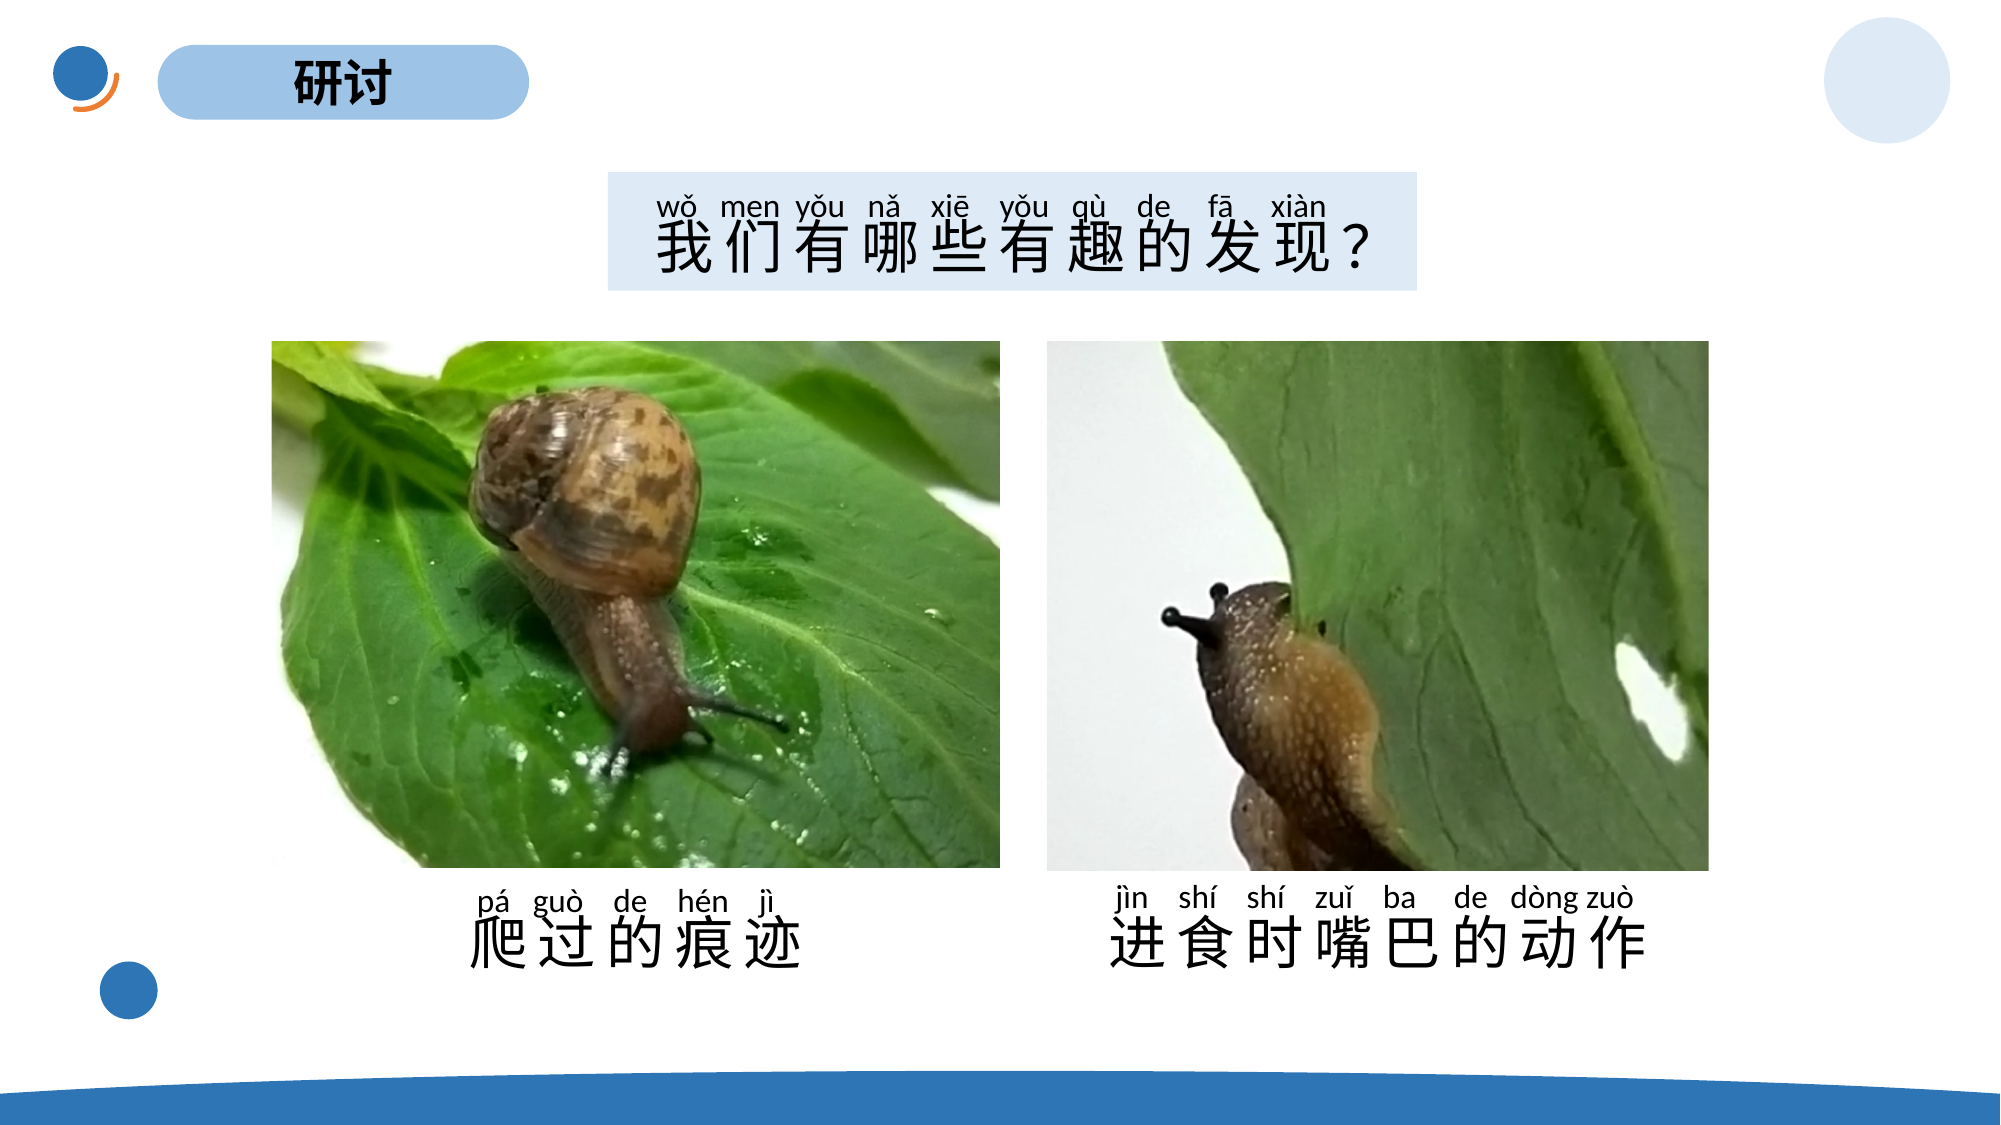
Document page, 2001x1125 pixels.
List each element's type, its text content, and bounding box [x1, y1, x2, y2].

text_box [98, 960, 159, 1021]
text_box [0, 1069, 2000, 1125]
text_box [156, 43, 531, 121]
text_box [52, 44, 109, 102]
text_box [271, 341, 1000, 985]
text_box [72, 72, 120, 112]
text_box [607, 172, 1439, 291]
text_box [1046, 341, 1709, 985]
text_box [1823, 16, 1952, 145]
text_box 研讨 [242, 51, 444, 112]
